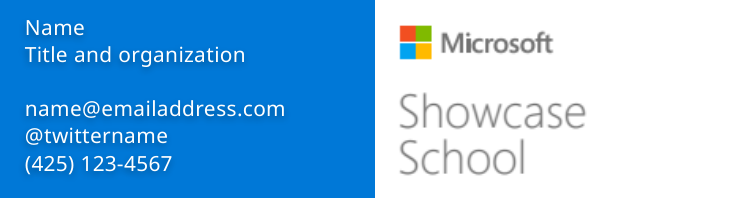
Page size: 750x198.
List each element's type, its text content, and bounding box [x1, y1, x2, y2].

text_box [0, 0, 372, 198]
picture [374, 0, 750, 198]
text_box Name Title and organization name@emailaddress.com @twittername (425) 123-4567 [24, 12, 363, 175]
